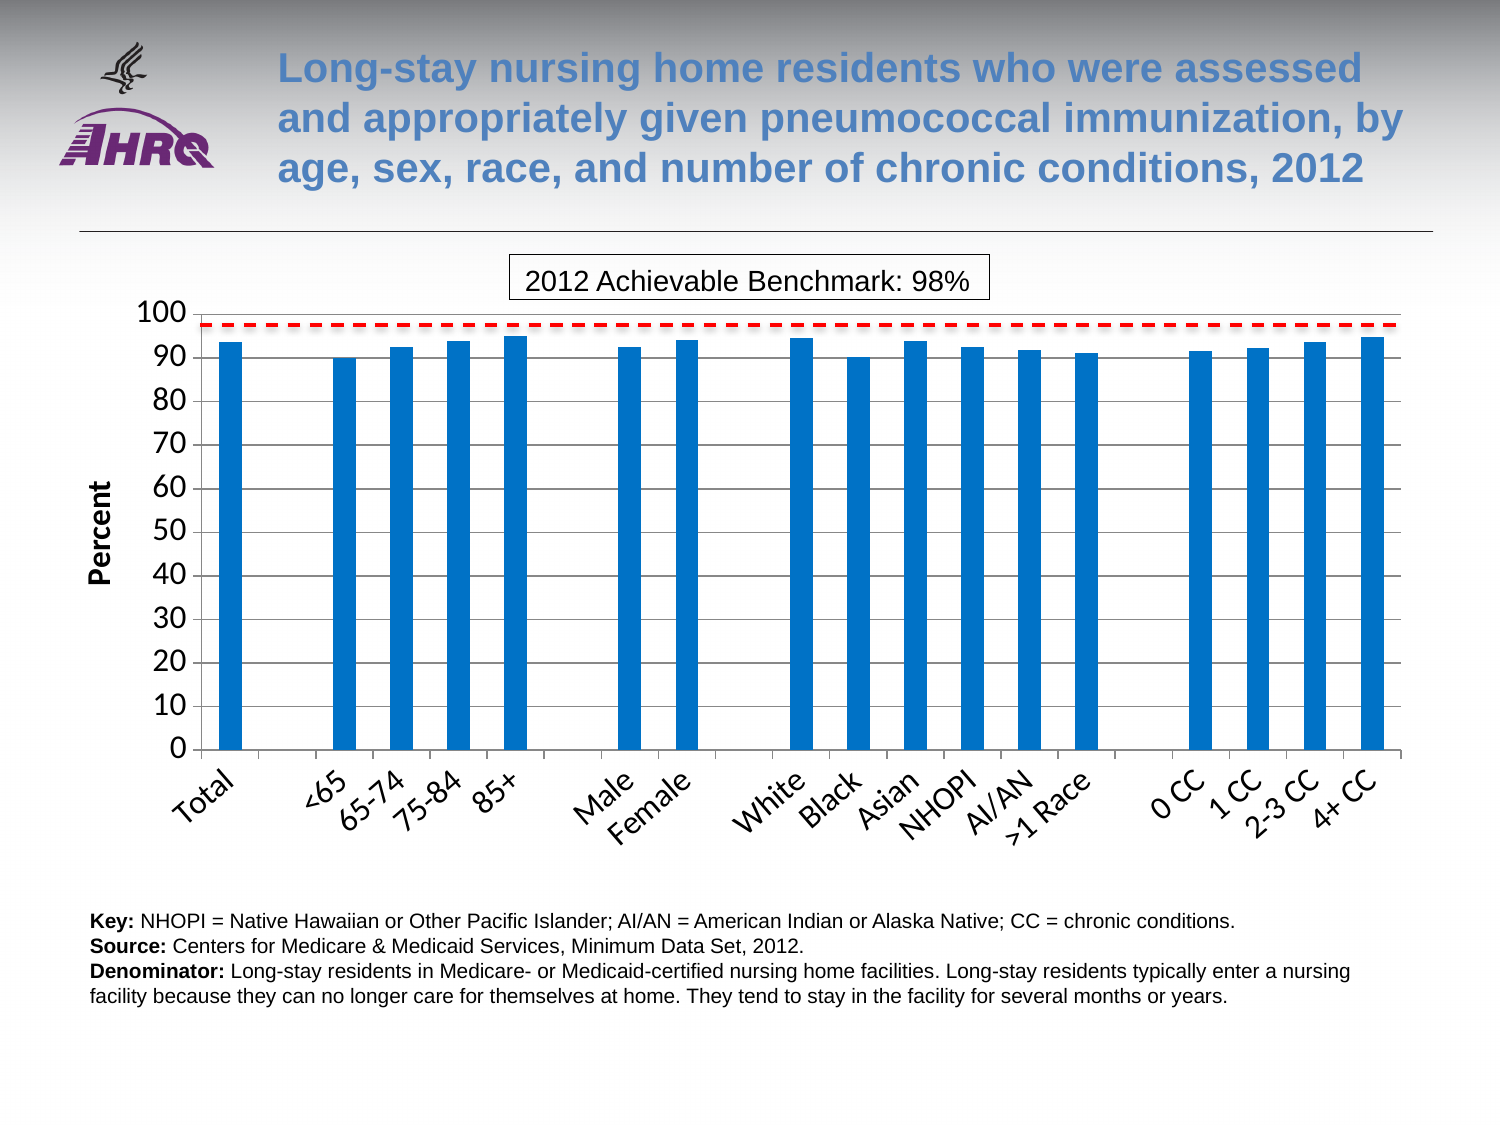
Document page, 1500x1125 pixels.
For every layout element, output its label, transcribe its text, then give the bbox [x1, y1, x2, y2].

text_box Key: NHOPI = Native Hawaiian or Other Pacific Islander; AI/AN = American Indian or Alaska Native; CC = chronic conditions. Source: Centers for Medicare & Medicaid Services, Minimum Data Set, 2012. Denominator: Long-stay residents in Medicare- or Medicaid-certified nursing home facilities. Long-stay residents typically enter a nursing facility because they can no longer care for themselves at home. They tend to stay in the facility for several months or years. [74, 906, 1425, 1015]
title Long-stay nursing home residents who were assessed and appropriately given pneumococcal immunization, by age, sex, race, and number of chronic conditions, 2012 [262, 45, 1425, 188]
picture [0, 0, 1500, 1125]
chart [74, 239, 1426, 901]
